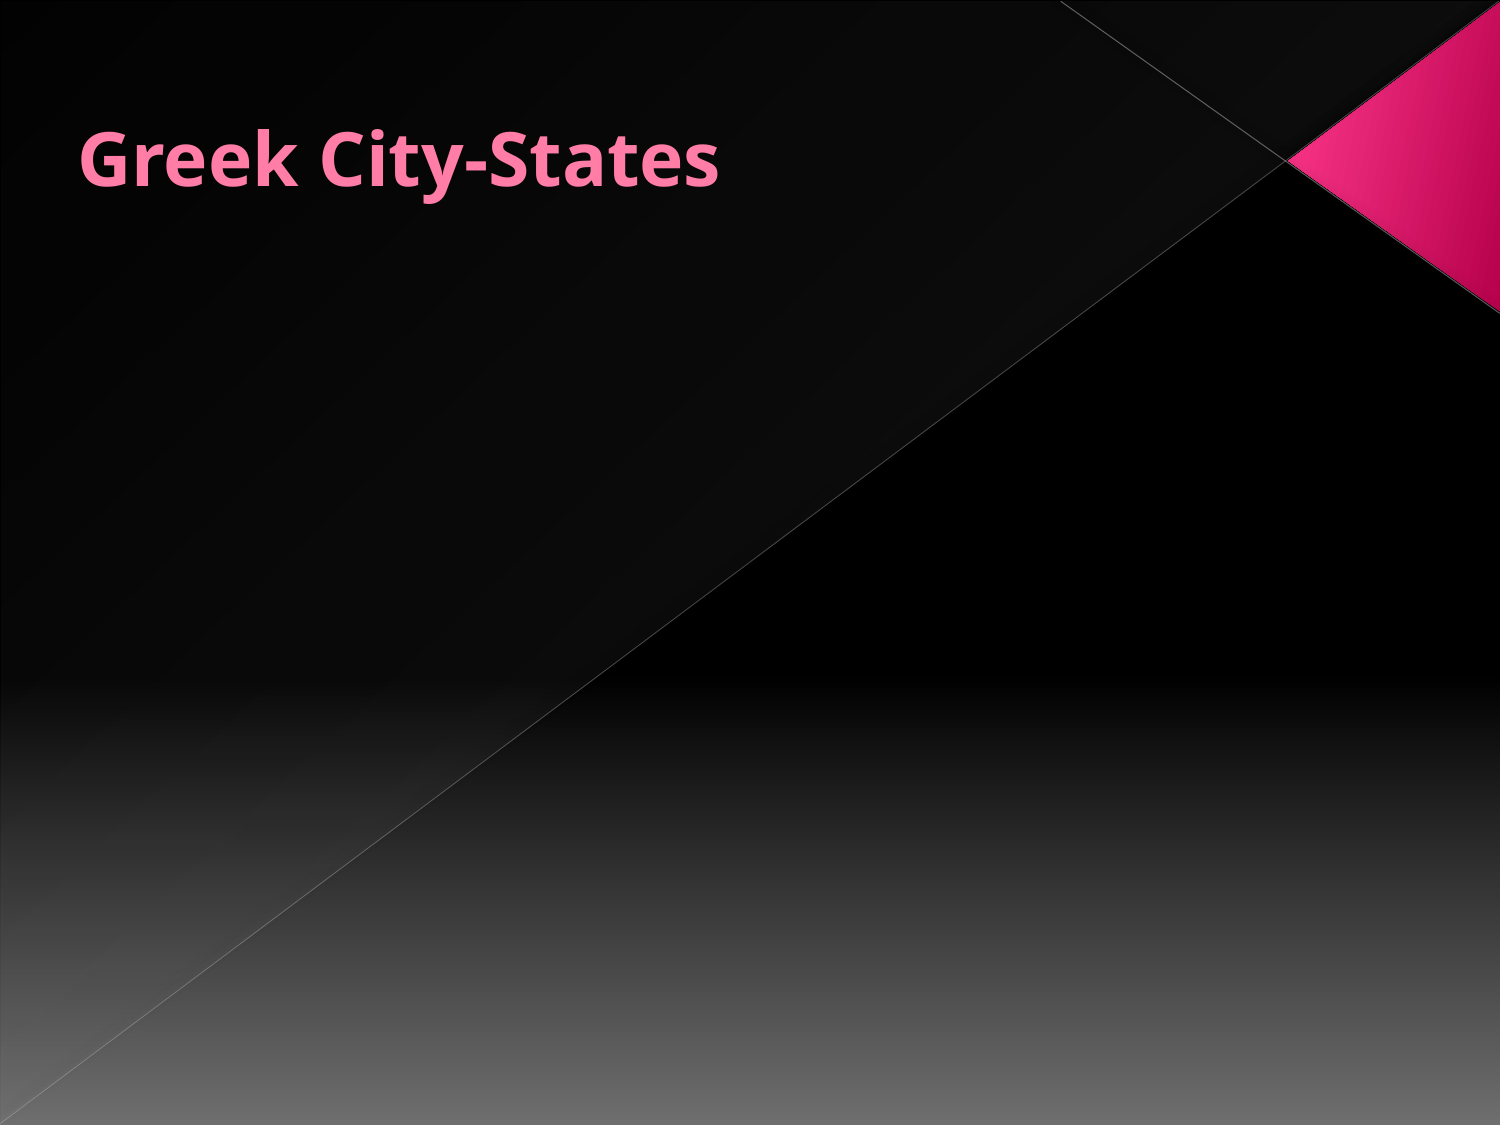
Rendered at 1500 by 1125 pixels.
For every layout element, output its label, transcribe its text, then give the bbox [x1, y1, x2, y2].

title Greek City-States [62, 44, 1250, 268]
